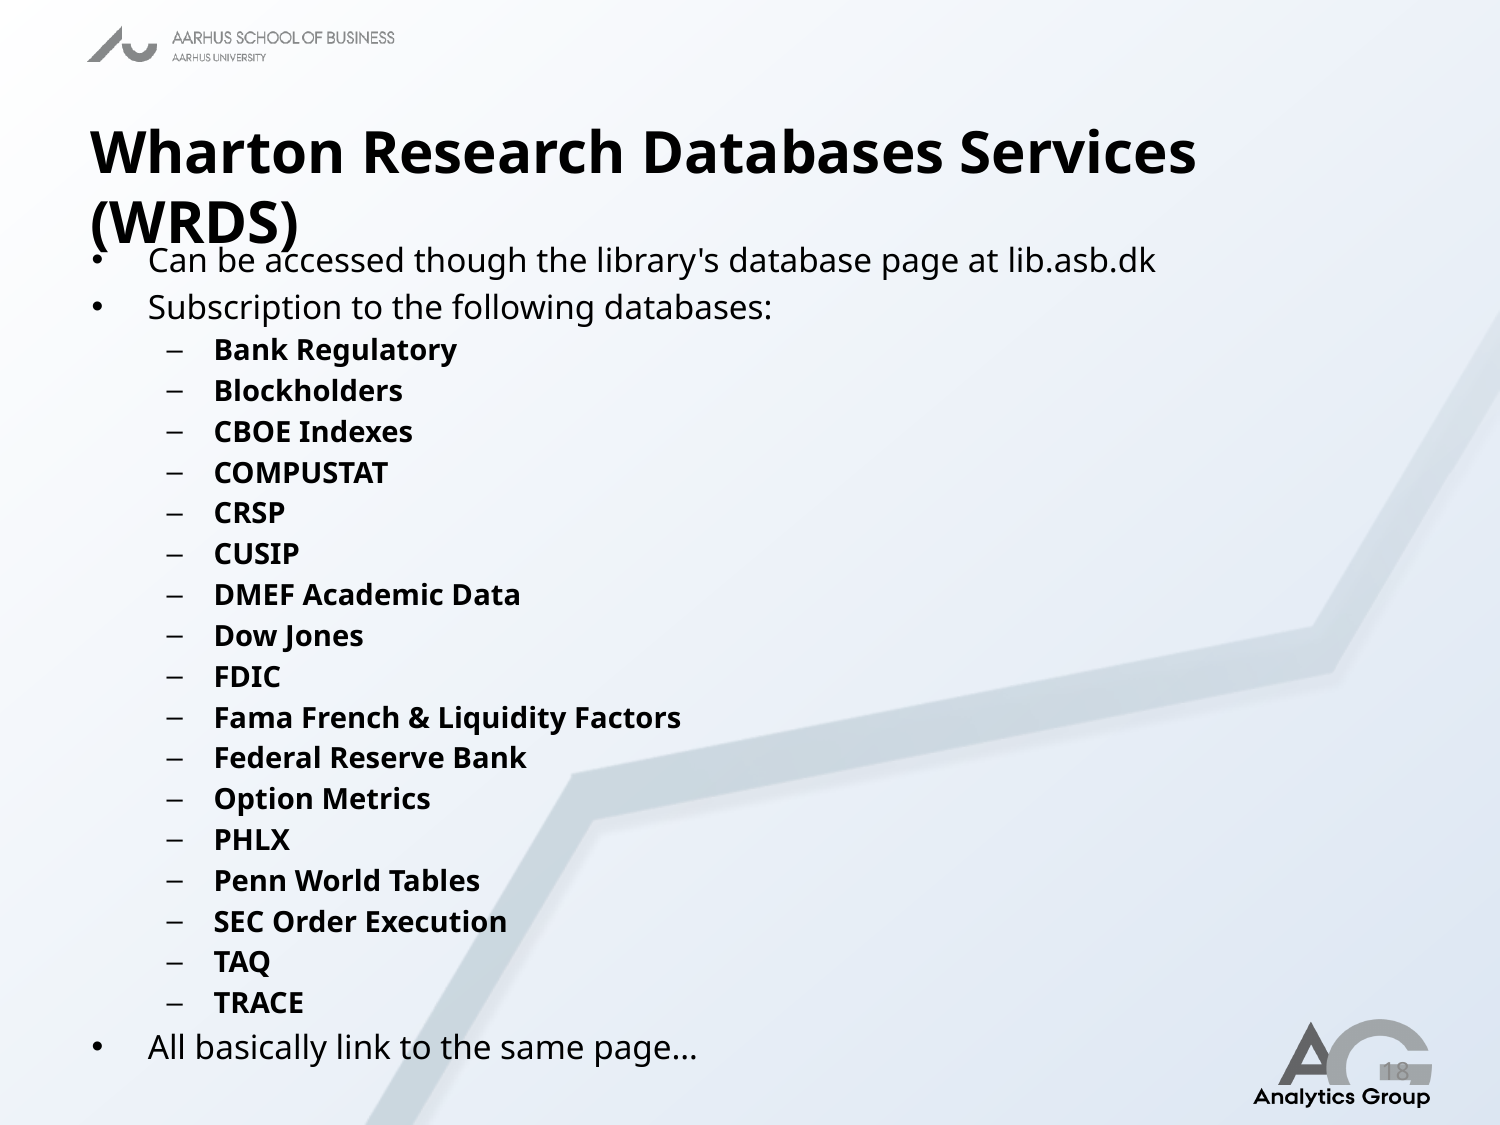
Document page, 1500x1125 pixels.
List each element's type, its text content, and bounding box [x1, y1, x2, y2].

title Wharton Research Databases Services (WRDS) [75, 137, 1425, 233]
picture [82, 23, 399, 66]
slide_number 18 [1074, 1042, 1425, 1103]
list Can be accessed though the library's database page at lib.asb.dk Subscription to the following databases: Bank Regulatory Blockholders CBOE Indexes COMPUSTAT CRSP CUSIP DMEF Academic Data Dow Jones FDIC Fama French & Liquidity Factors Federal Reserve Bank Option Metrics PHLX Penn World Tables SEC Order Execution TAQ TRACE All basically link to the same page… [76, 231, 1427, 975]
